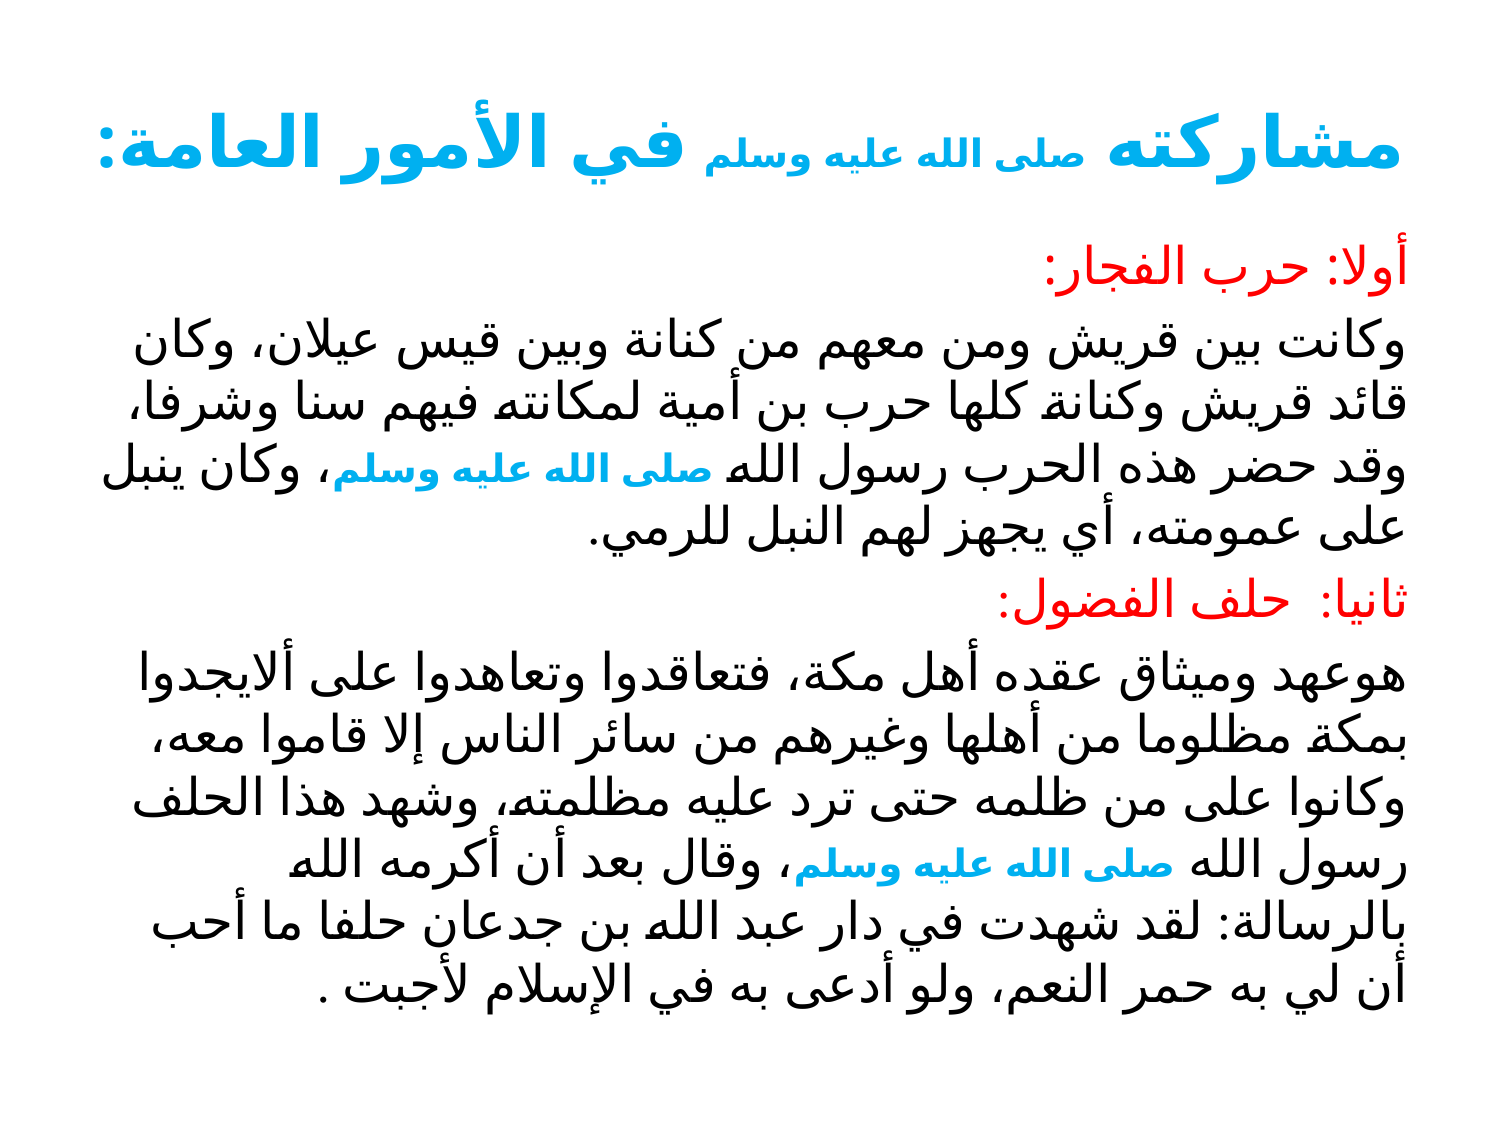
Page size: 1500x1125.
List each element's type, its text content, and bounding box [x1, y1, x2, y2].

list أولا: حرب الفجار: وكانت بين قريش ومن معهم من كنانة وبين قيس عيلان، وكان قائد قريش وكنانة كلها حرب بن أمية لمكانته فيهم سنا وشرفا، وقد حضر هذه الحرب رسول الله صلى الله عليه وسلم، وكان ينبل على عمومته، أي يجهز لهم النبل للرمي. ثانيا: حلف الفضول: هوعهد وميثاق عقده أهل مكة، فتعاقدوا وتعاهدوا على ألايجدوا بمكة مظلوما من أهلها وغيرهم من سائر الناس إلا قاموا معه، وكانوا على من ظلمه حتى ترد عليه مظلمته، وشهد هذا الحلف رسول الله صلى الله عليه وسلم، وقال بعد أن أكرمه الله بالرسالة: لقد شهدت في دار عبد الله بن جدعان حلفا ما أحب أن لي به حمر النعم، ولو أدعى به في الإسلام لأجبت . [75, 224, 1425, 1025]
title مشاركته صلى الله عليه وسلم في الأمور العامة: [75, 45, 1425, 224]
